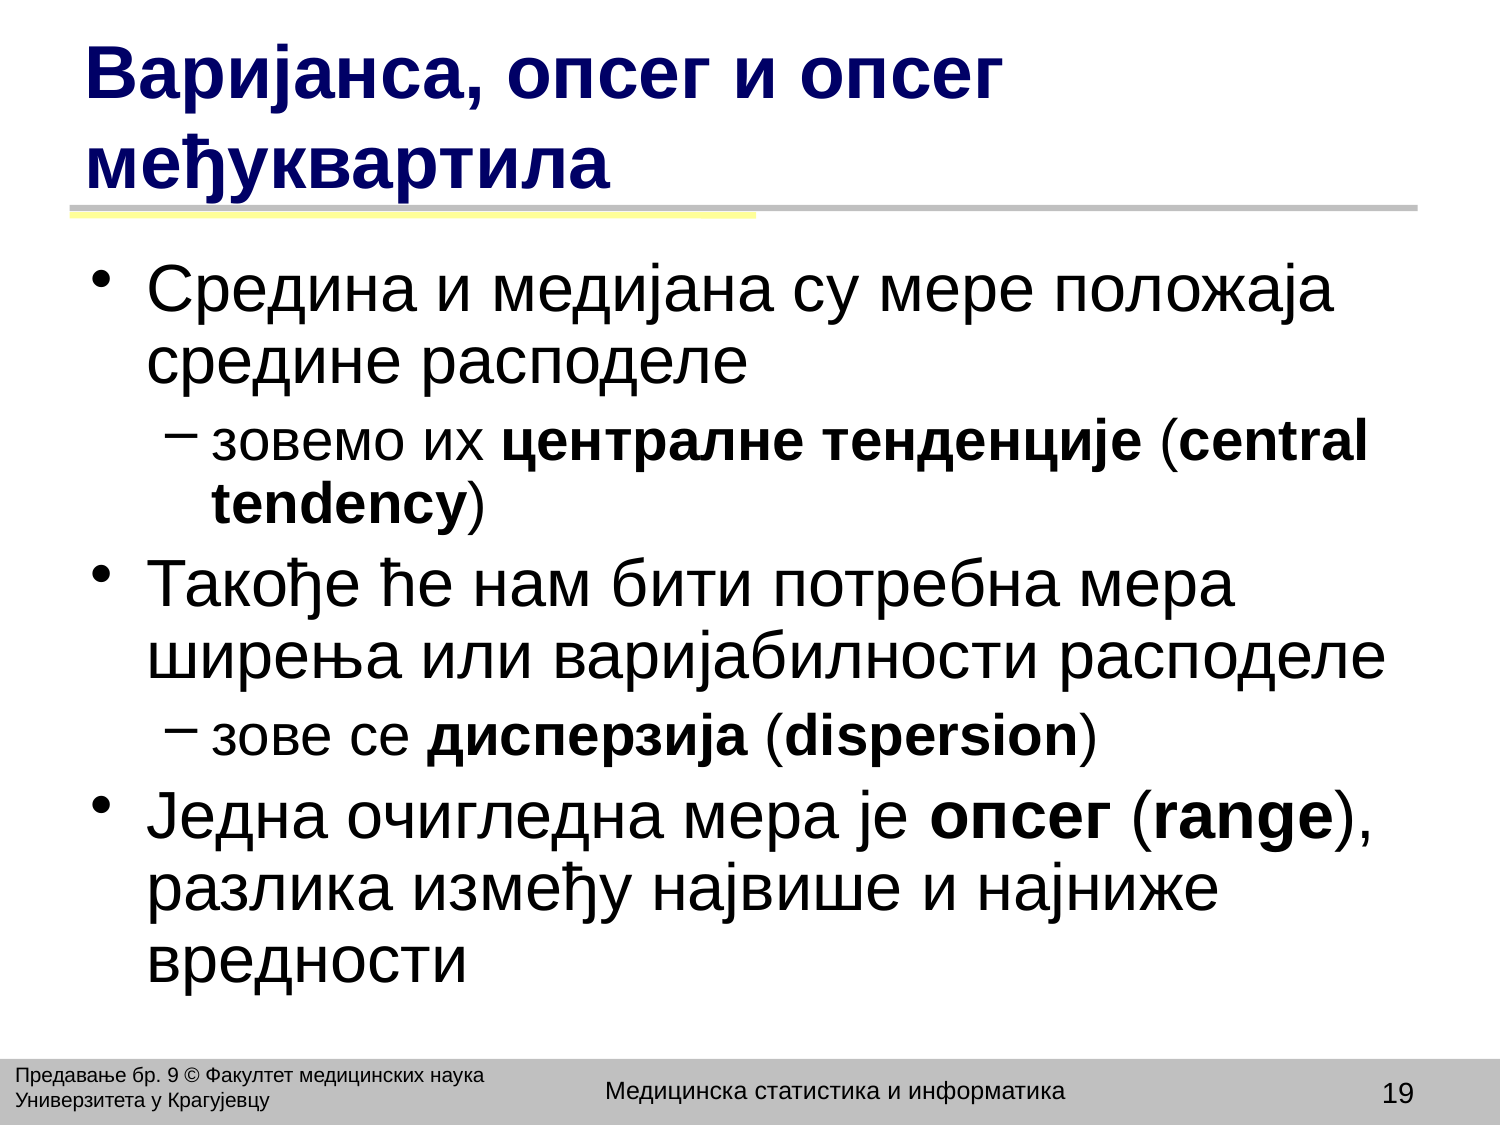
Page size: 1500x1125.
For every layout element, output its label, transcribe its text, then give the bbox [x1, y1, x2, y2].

slide_number 19 [1164, 1066, 1430, 1125]
footer Медицинска статистика и информатика [512, 1066, 1160, 1125]
title Варијанса, опсег и опсег међуквартила [69, 19, 1426, 208]
list Средина и медијана су мере положаја средине расподеле зовемо их централне тенденције (central tendency) Такође ће нам бити потребна мера ширења или варијабилности расподеле зове се дисперзија (dispersion) Jедна очигледна мера је опсег (range), разлика између највише и најниже вредности [74, 246, 1426, 1023]
slide_number Предавање бр. 9 © Факултет медицинских наука Универзитета у Крагујевцу [0, 1053, 611, 1108]
